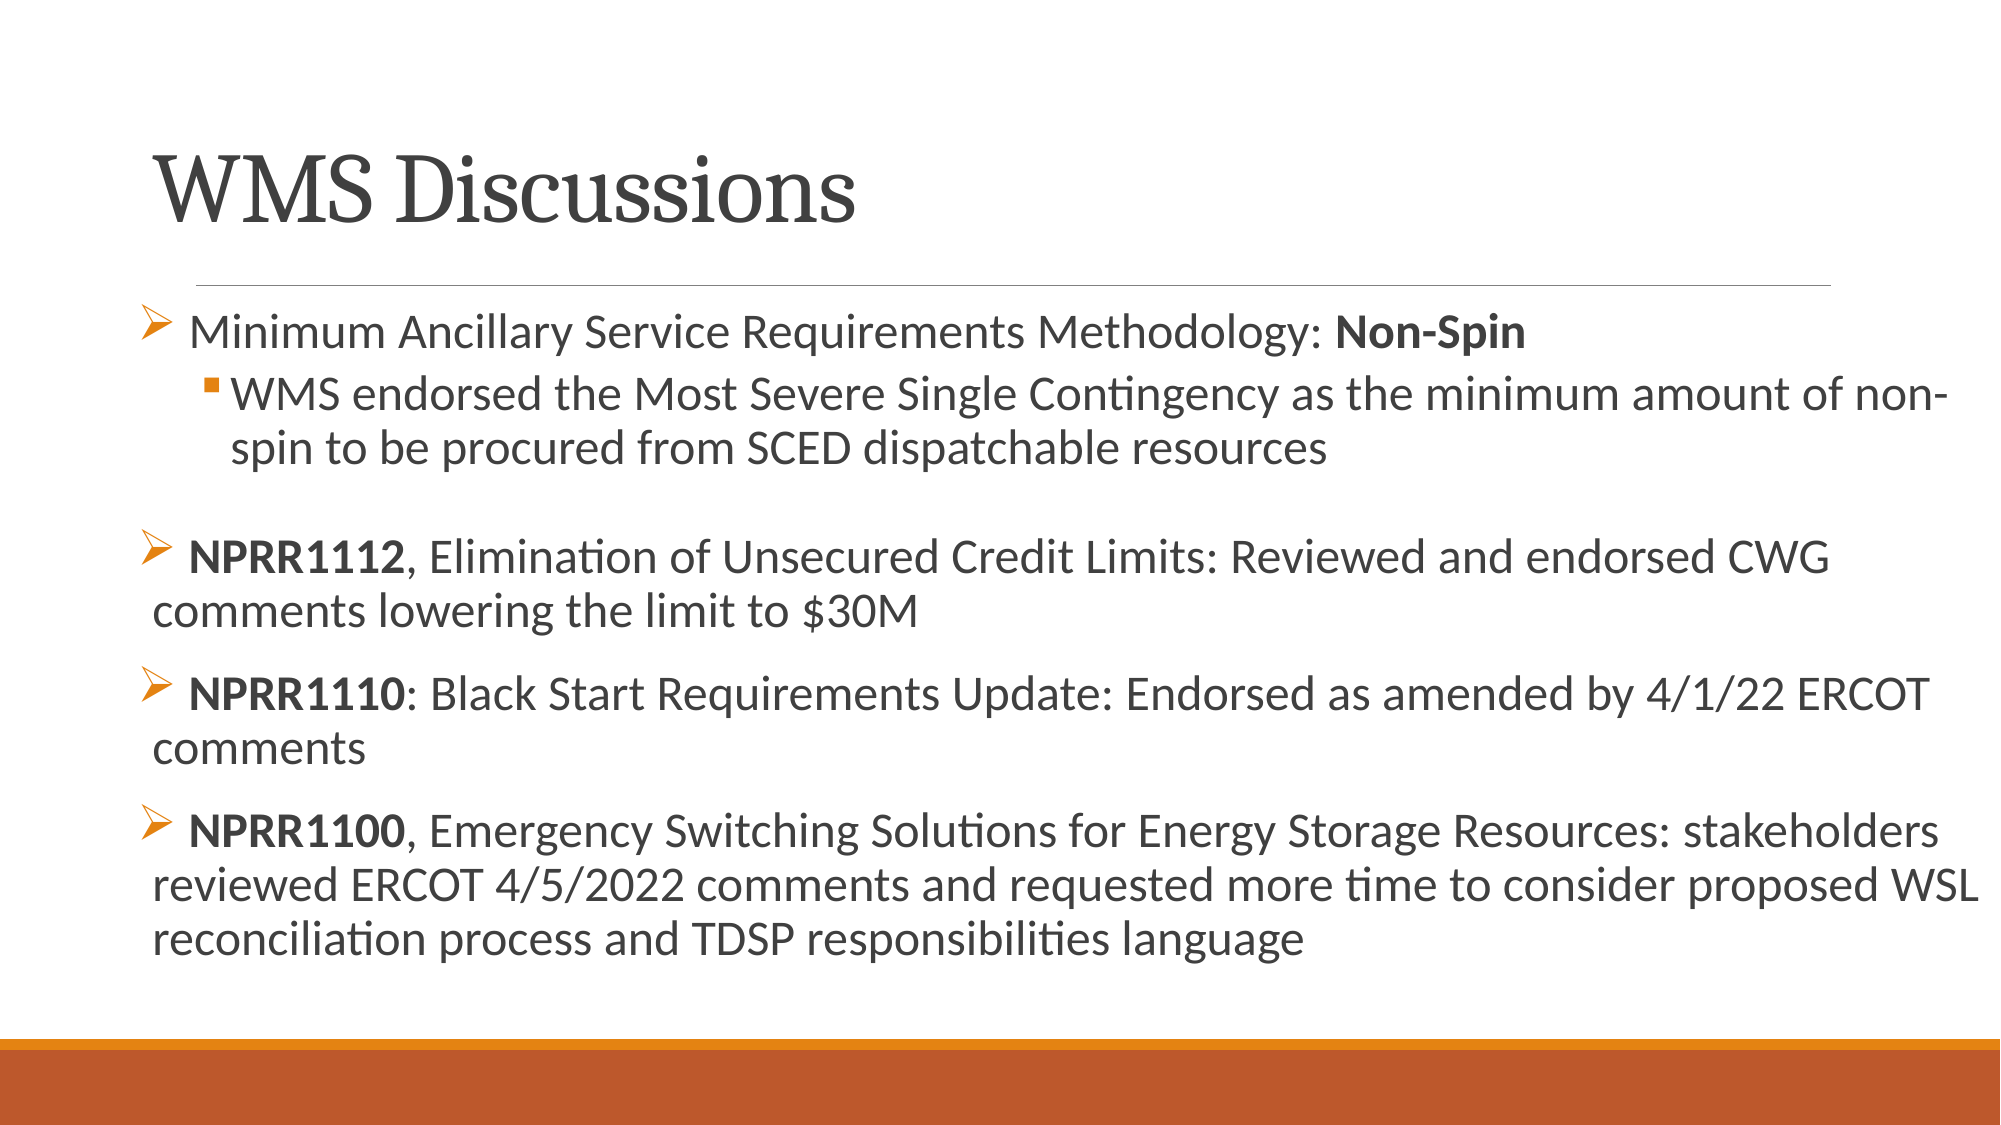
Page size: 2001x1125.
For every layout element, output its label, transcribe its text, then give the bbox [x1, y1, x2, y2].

list Minimum Ancillary Service Requirements Methodology: Non-Spin WMS endorsed the Most Severe Single Contingency as the minimum amount of non-spin to be procured from SCED dispatchable resources NPRR1112, Elimination of Unsecured Credit Limits: Reviewed and endorsed CWG comments lowering the limit to $30M NPRR1110: Black Start Requirements Update: Endorsed as amended by 4/1/22 ERCOT comments NPRR1100, Emergency Switching Solutions for Energy Storage Resources: stakeholders reviewed ERCOT 4/5/2022 comments and requested more time to consider proposed WSL reconciliation process and TDSP responsibilities language [137, 297, 1984, 1041]
title WMS Discussions [137, 41, 1863, 251]
